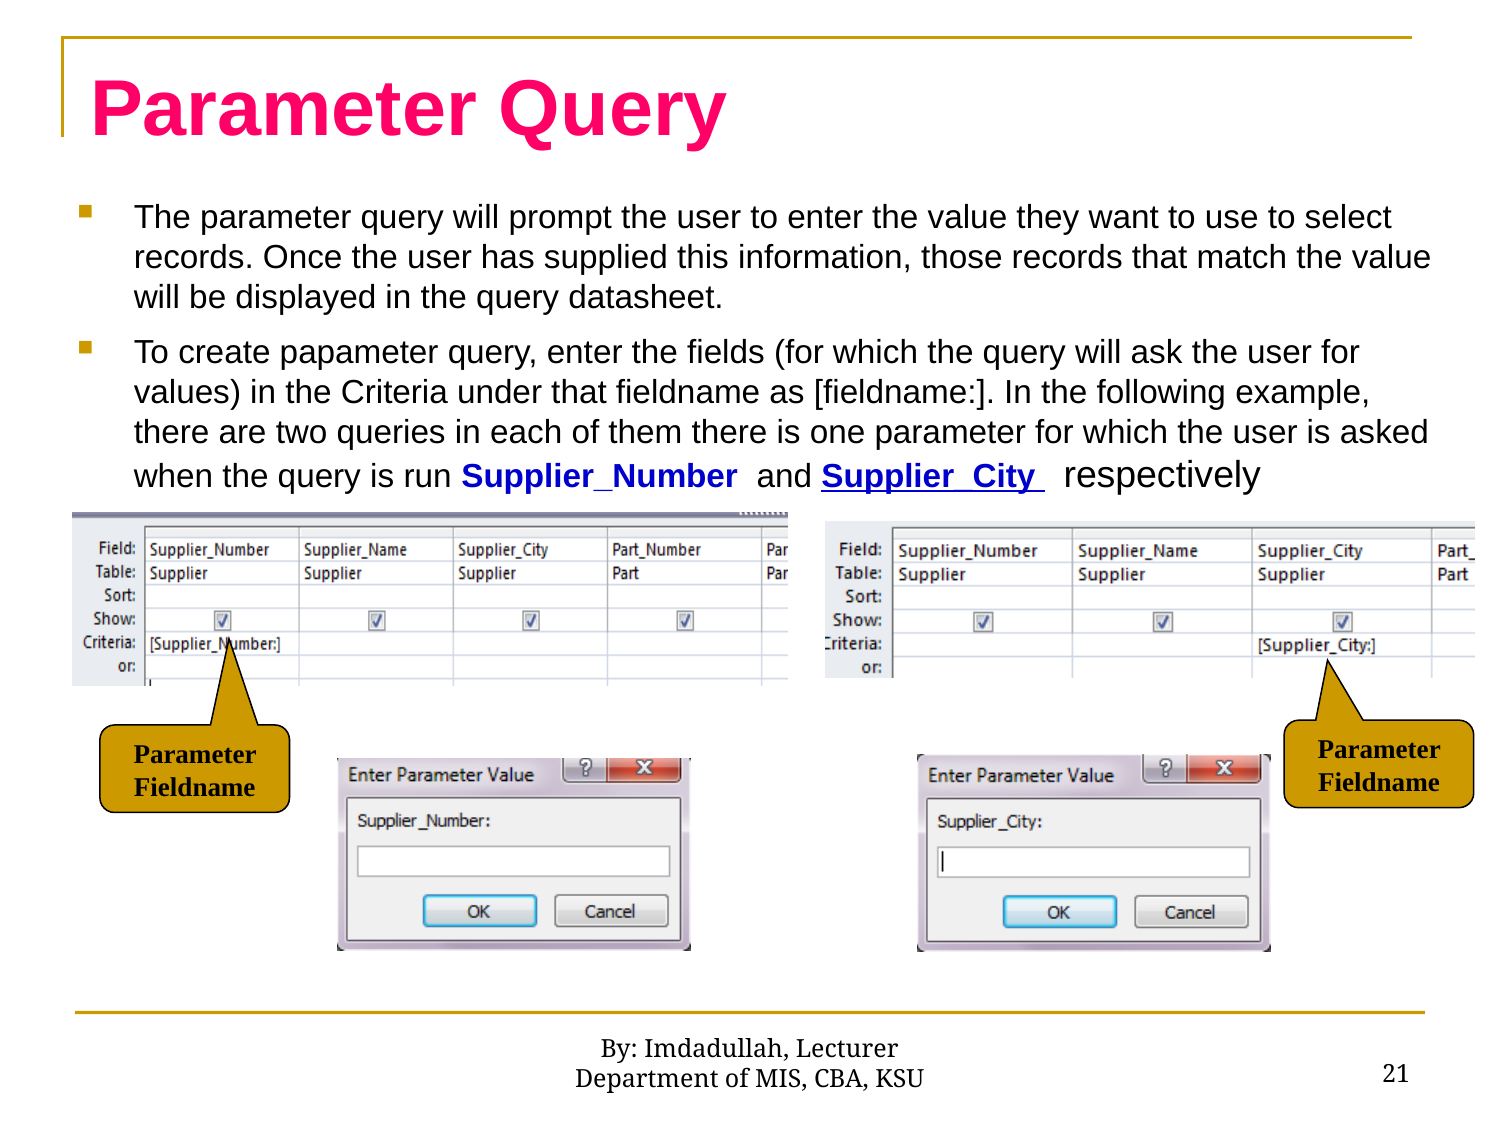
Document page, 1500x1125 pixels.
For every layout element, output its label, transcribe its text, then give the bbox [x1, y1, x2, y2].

text_box Parameter Fieldname [1284, 685, 1474, 808]
picture [917, 753, 1271, 952]
slide_number 21 [1074, 1024, 1425, 1100]
footer By: Imdadullah, Lecturer Department of MIS, CBA, KSU [512, 1025, 988, 1100]
list The parameter query will prompt the user to enter the value they want to use to select records. Once the user has supplied this information, those records that match the value will be displayed in the query datasheet. To create papameter query, enter the fields (for which the query will ask the user for values) in the Criteria under that fieldname as [fieldname:]. In the following example, there are two queries in each of them there is one parameter for which the user is asked when the query is run Supplier_Number and Supplier_City respectively [62, 187, 1463, 963]
picture [337, 758, 691, 952]
text_box Parameter Fieldname [99, 695, 290, 813]
picture [72, 512, 788, 687]
title Parameter Query [75, 45, 1425, 163]
picture [824, 520, 1476, 678]
